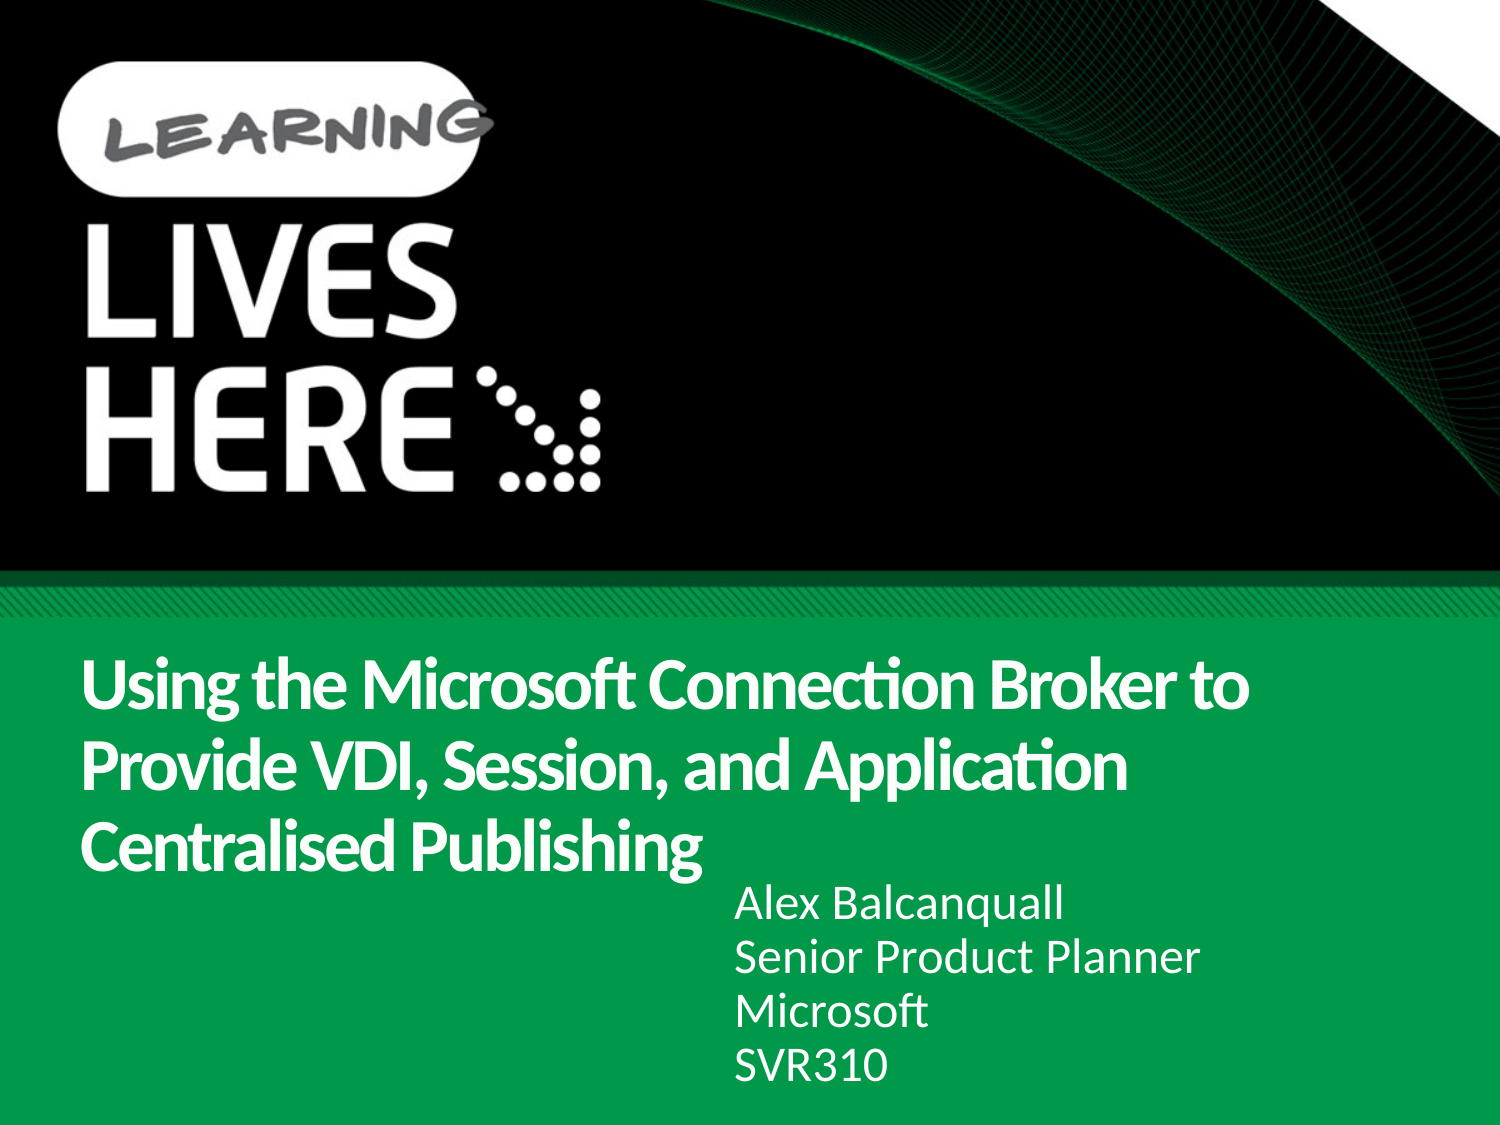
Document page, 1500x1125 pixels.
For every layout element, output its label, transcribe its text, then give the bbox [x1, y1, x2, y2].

title Using the Microsoft Connection Broker to Provide VDI, Session, and Application Centralised Publishing [80, 644, 1380, 864]
picture [0, 0, 1500, 1125]
subtitle Alex Balcanquall Senior Product Planner Microsoft SVR310 [734, 876, 1360, 952]
